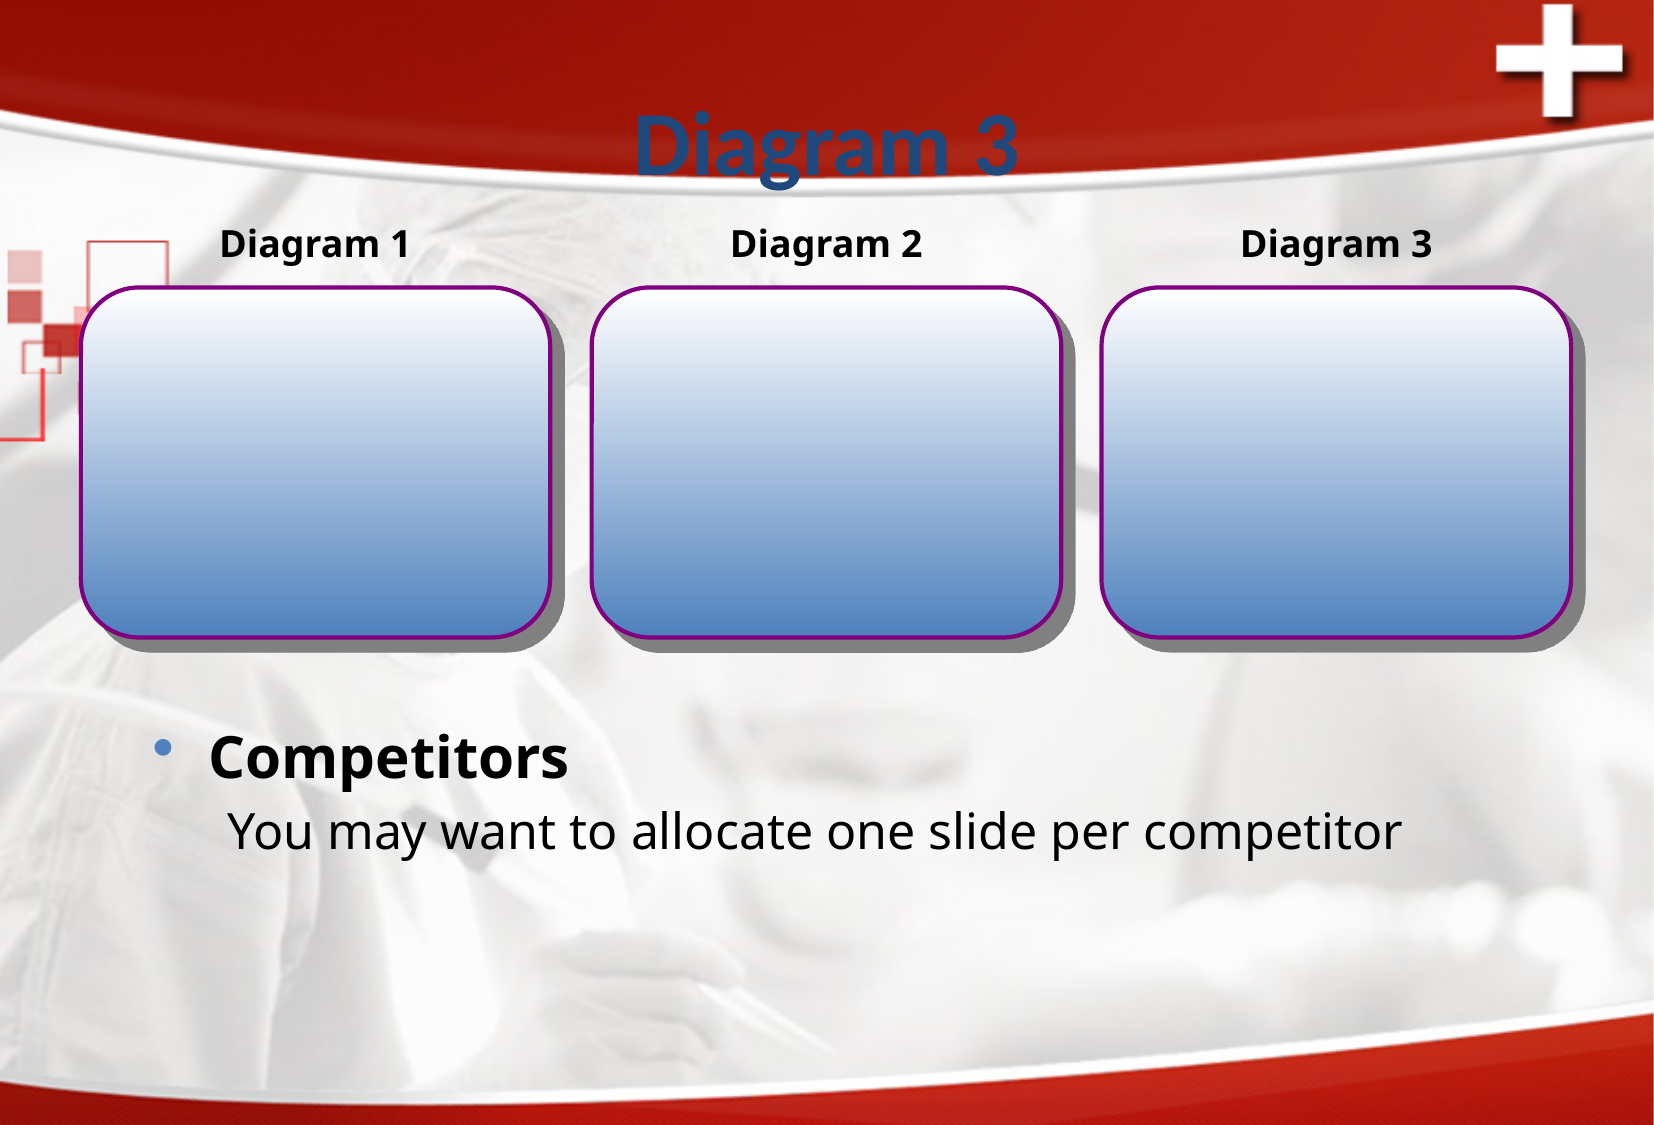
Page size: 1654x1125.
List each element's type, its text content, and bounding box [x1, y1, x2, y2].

text_box Diagram 2 [591, 212, 1062, 273]
title Diagram 3 [82, 44, 1572, 233]
text_box [80, 287, 551, 638]
text_box [591, 287, 1062, 638]
text_box Competitors You may want to allocate one slide per competitor [137, 712, 1530, 1025]
text_box Diagram 1 [80, 212, 551, 273]
text_box Diagram 3 [1101, 212, 1572, 273]
picture [0, 0, 1654, 1125]
text_box [1101, 287, 1572, 638]
